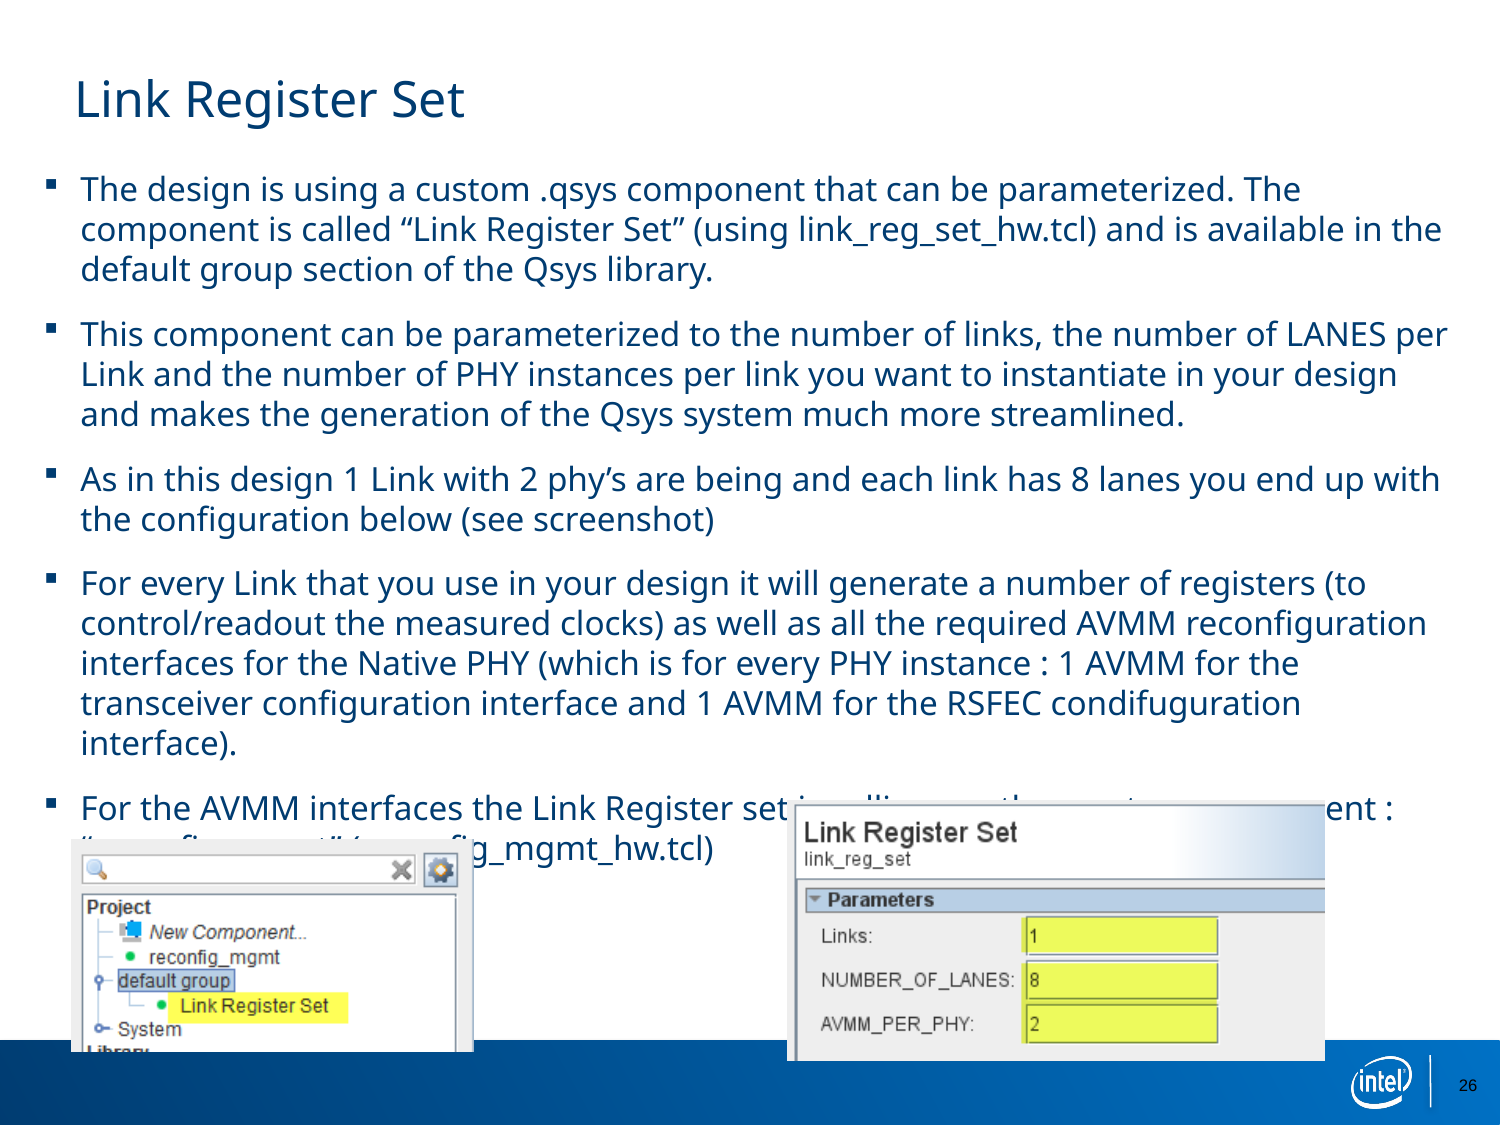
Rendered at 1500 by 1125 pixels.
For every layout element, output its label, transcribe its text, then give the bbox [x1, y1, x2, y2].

title Link Register Set [74, 67, 1425, 168]
list The design is using a custom .qsys component that can be parameterized. The component is called “Link Register Set” (using link_reg_set_hw.tcl) and is available in the default group section of the Qsys library. This component can be parameterized to the number of links, the number of LANES per Link and the number of PHY instances per link you want to instantiate in your design and makes the generation of the Qsys system much more streamlined. As in this design 1 Link with 2 phy’s are being and each link has 8 lanes you end up with the configuration below (see screenshot) For every Link that you use in your design it will generate a number of registers (to control/readout the measured clocks) as well as all the required AVMM reconfiguration interfaces for the Native PHY (which is for every PHY instance : 1 AVMM for the transceiver configuration interface and 1 AVMM for the RSFEC condifuguration interface). For the AVMM interfaces the Link Register set is calling another custom component : “reconfig_mgmt” (reconfig_mgmt_hw.tcl) [43, 168, 1456, 978]
picture [787, 800, 1326, 1061]
slide_number 26 [1127, 1055, 1478, 1116]
picture [71, 839, 474, 1053]
